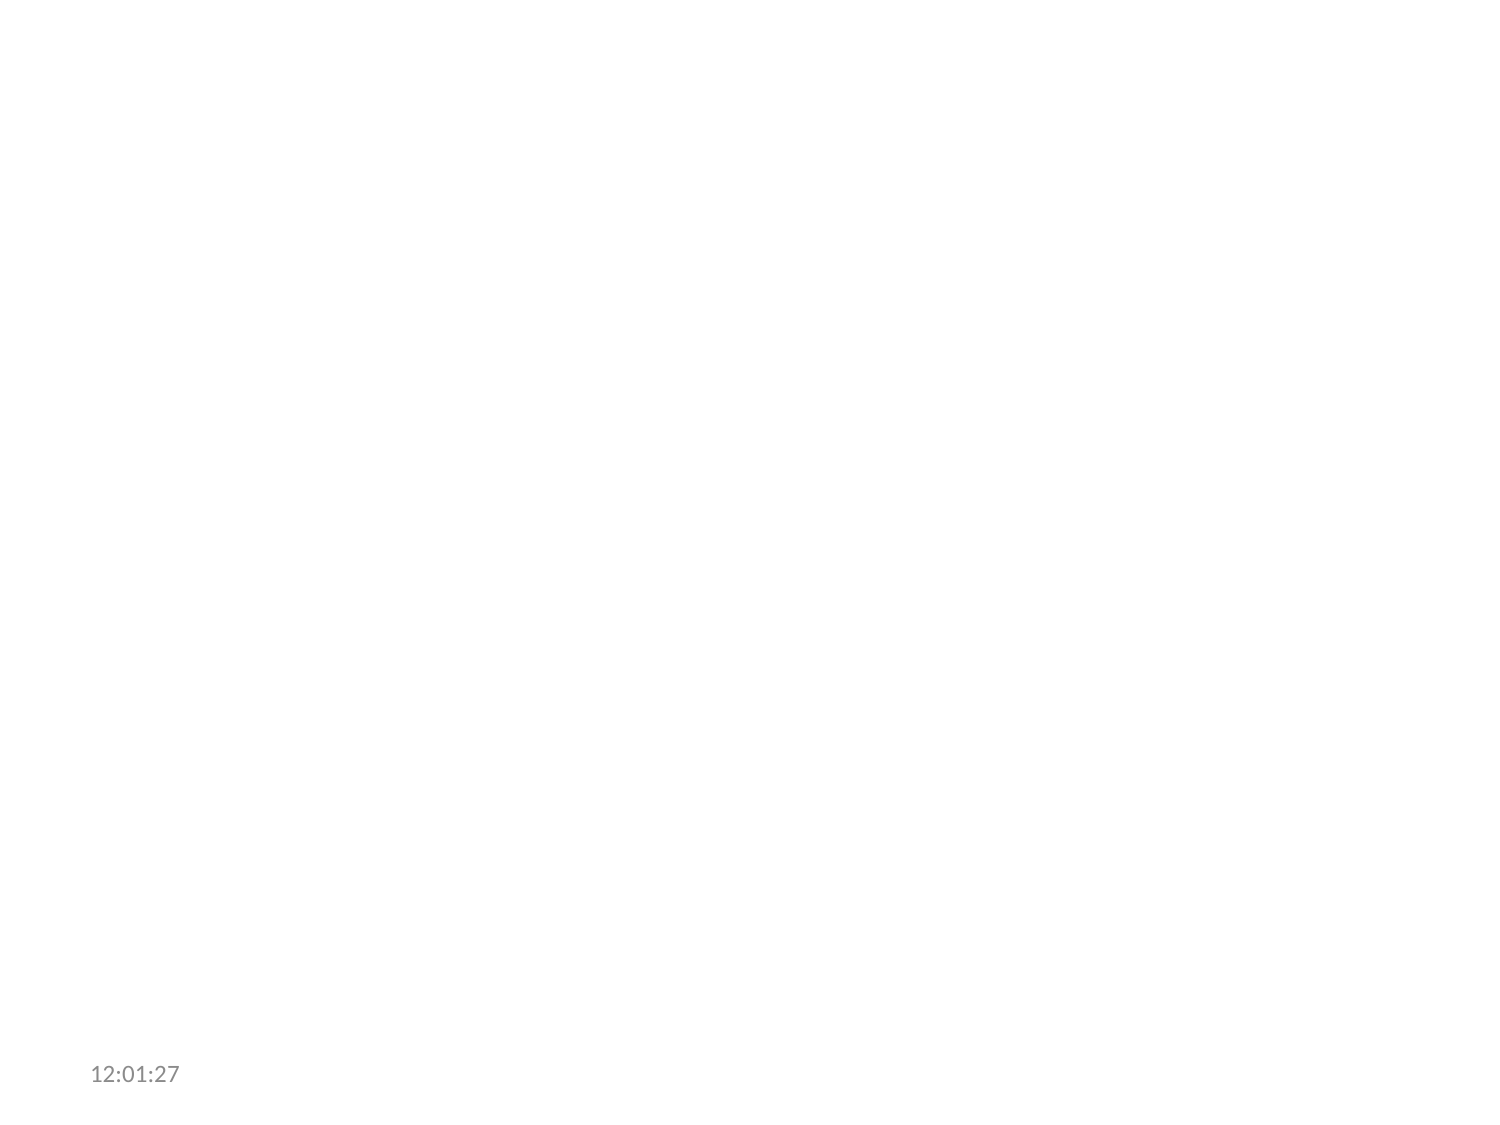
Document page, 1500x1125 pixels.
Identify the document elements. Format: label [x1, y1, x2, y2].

slide_number [75, 1042, 425, 1103]
